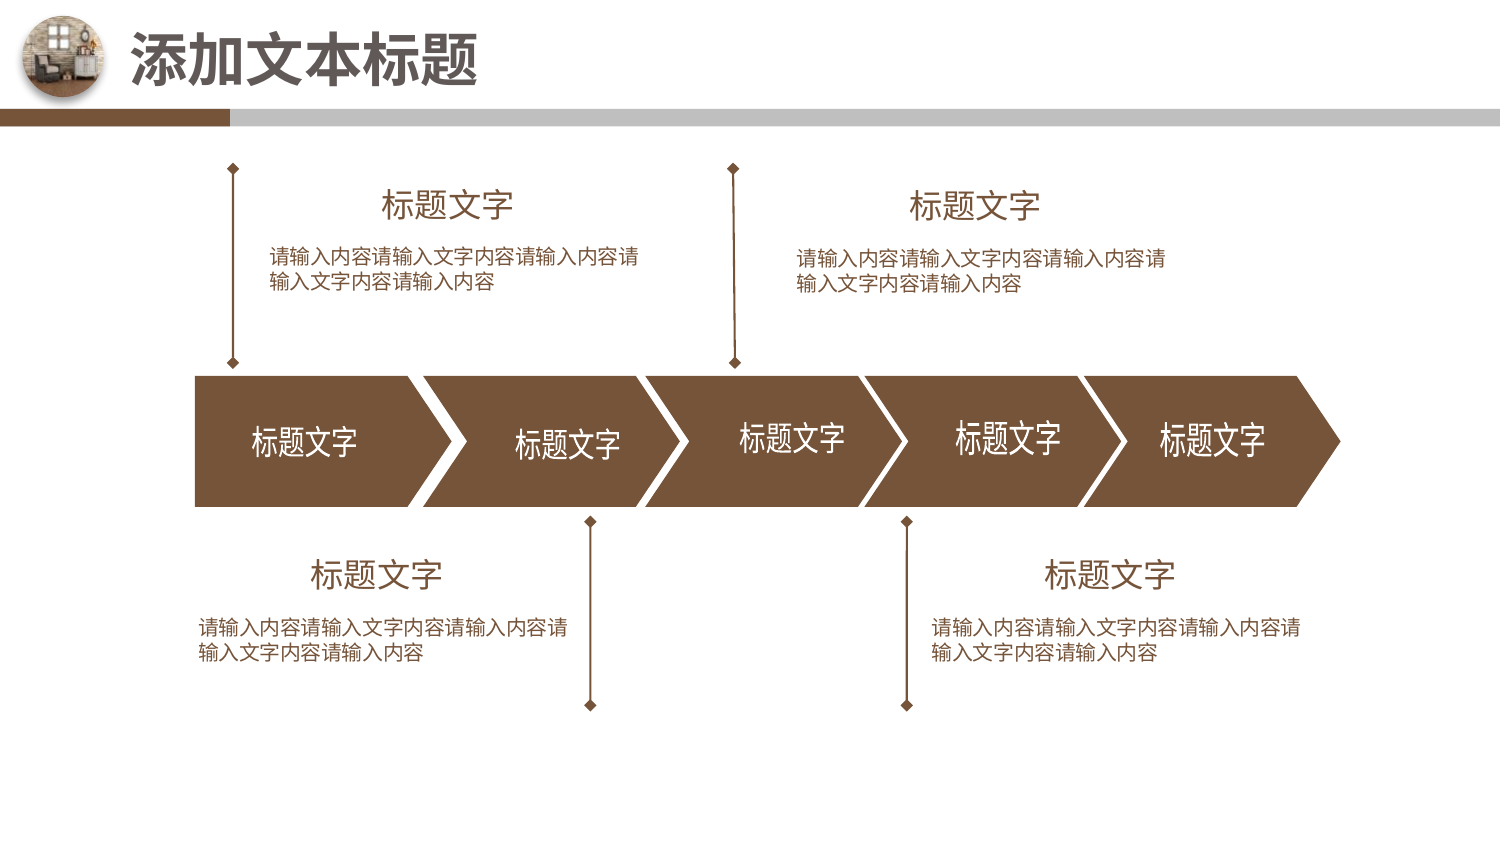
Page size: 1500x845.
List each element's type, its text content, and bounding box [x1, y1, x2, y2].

text_box [900, 515, 913, 546]
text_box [147, 546, 607, 673]
text_box [226, 303, 240, 369]
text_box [881, 546, 1341, 673]
text_box [900, 673, 913, 712]
text_box [226, 162, 240, 176]
picture [22, 15, 104, 98]
text_box 添加文本标题 [114, 15, 969, 101]
text_box [726, 162, 742, 369]
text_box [218, 176, 678, 303]
text_box [584, 515, 597, 546]
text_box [745, 178, 1206, 304]
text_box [194, 375, 1341, 507]
text_box [584, 673, 597, 712]
